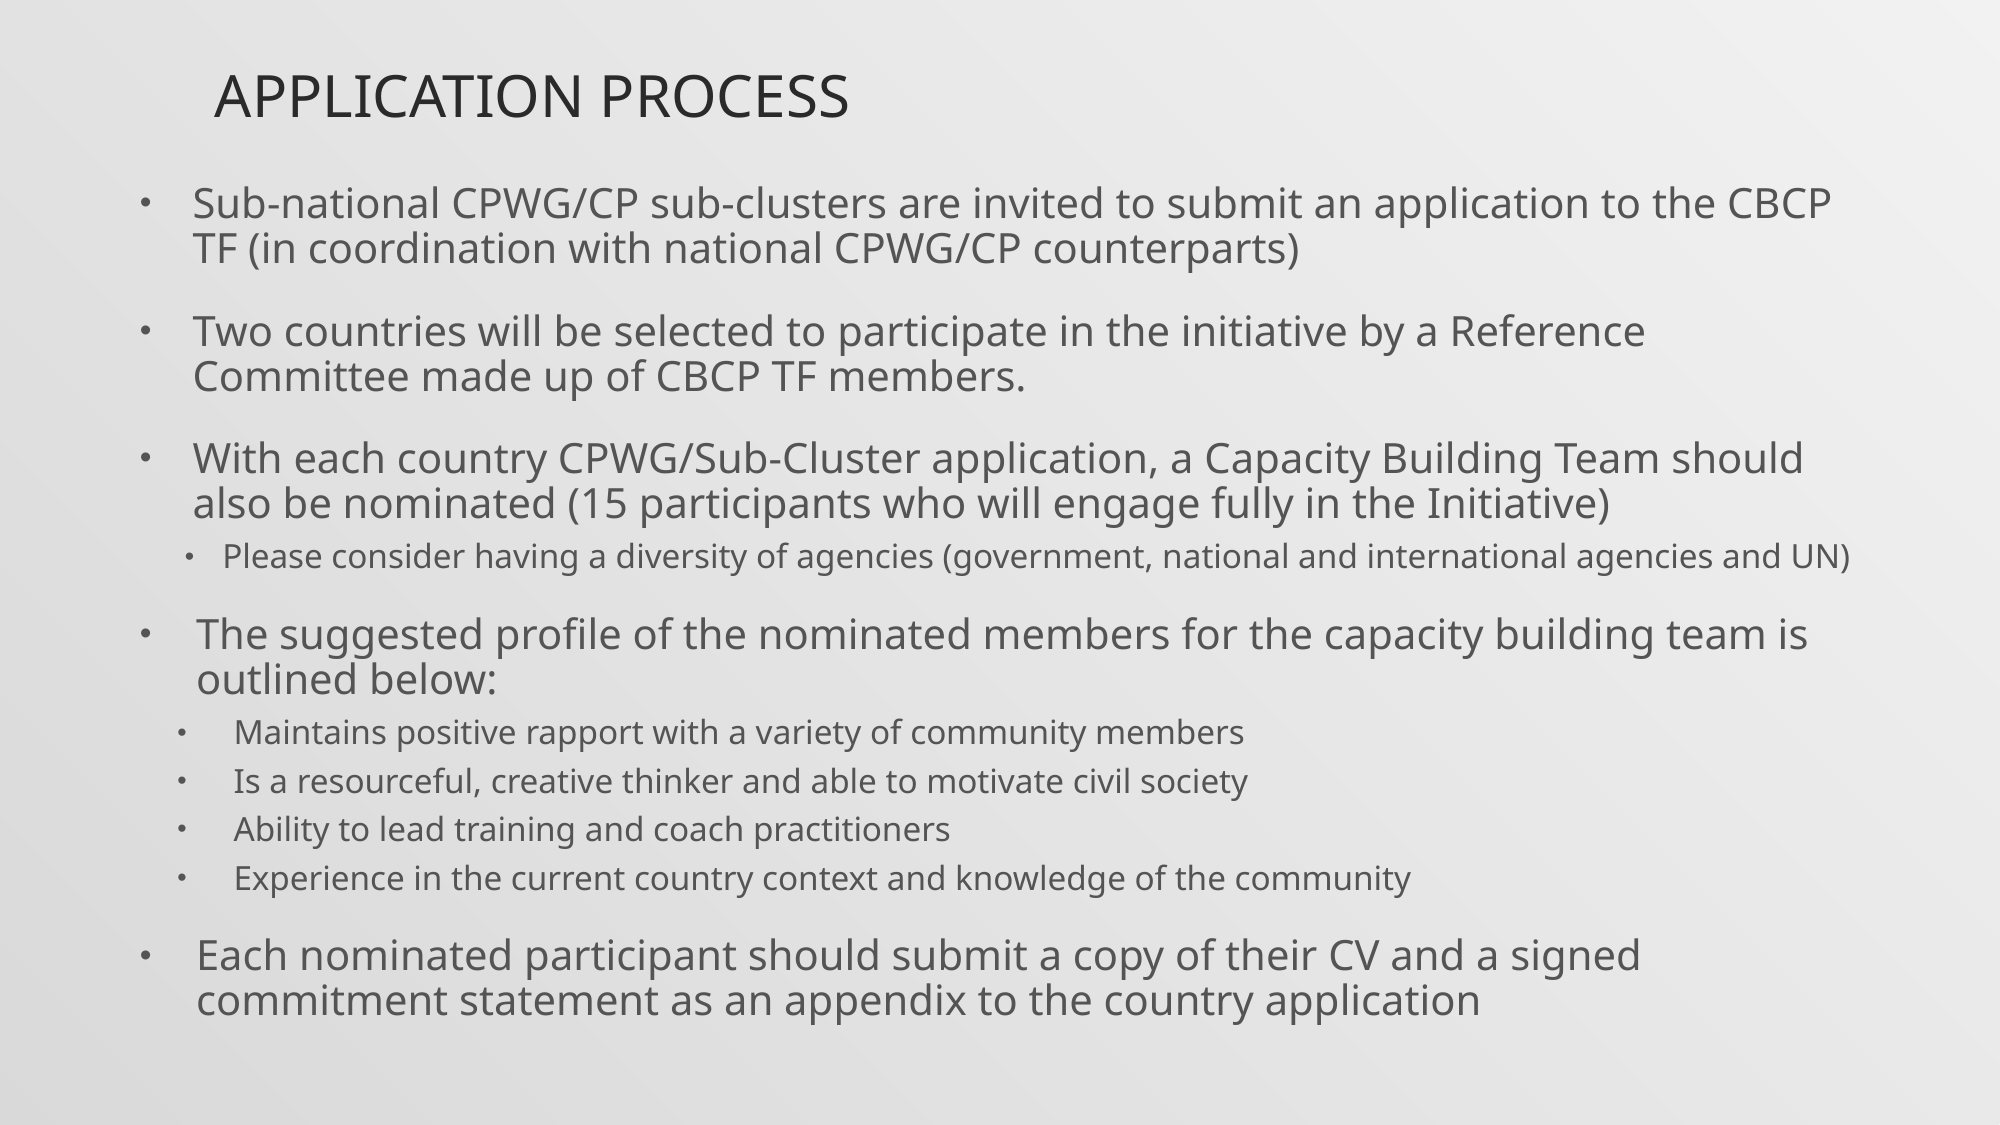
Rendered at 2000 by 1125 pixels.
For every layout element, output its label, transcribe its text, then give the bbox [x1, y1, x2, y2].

list Sub-national CPWG/CP sub-clusters are invited to submit an application to the CBCP TF (in coordination with national CPWG/CP counterparts) Two countries will be selected to participate in the initiative by a Reference Committee made up of CBCP TF members. With each country CPWG/Sub-Cluster application, a Capacity Building Team should also be nominated (15 participants who will engage fully in the Initiative) Please consider having a diversity of agencies (government, national and international agencies and UN) The suggested profile of the nominated members for the capacity building team is outlined below: Maintains positive rapport with a variety of community members Is a resourceful, creative thinker and able to motivate civil society Ability to lead training and coach practitioners Experience in the current country context and knowledge of the community Each nominated participant should submit a copy of their CV and a signed commitment statement as an appendix to the country application [124, 174, 1888, 1075]
title Application Process [199, 24, 1800, 138]
